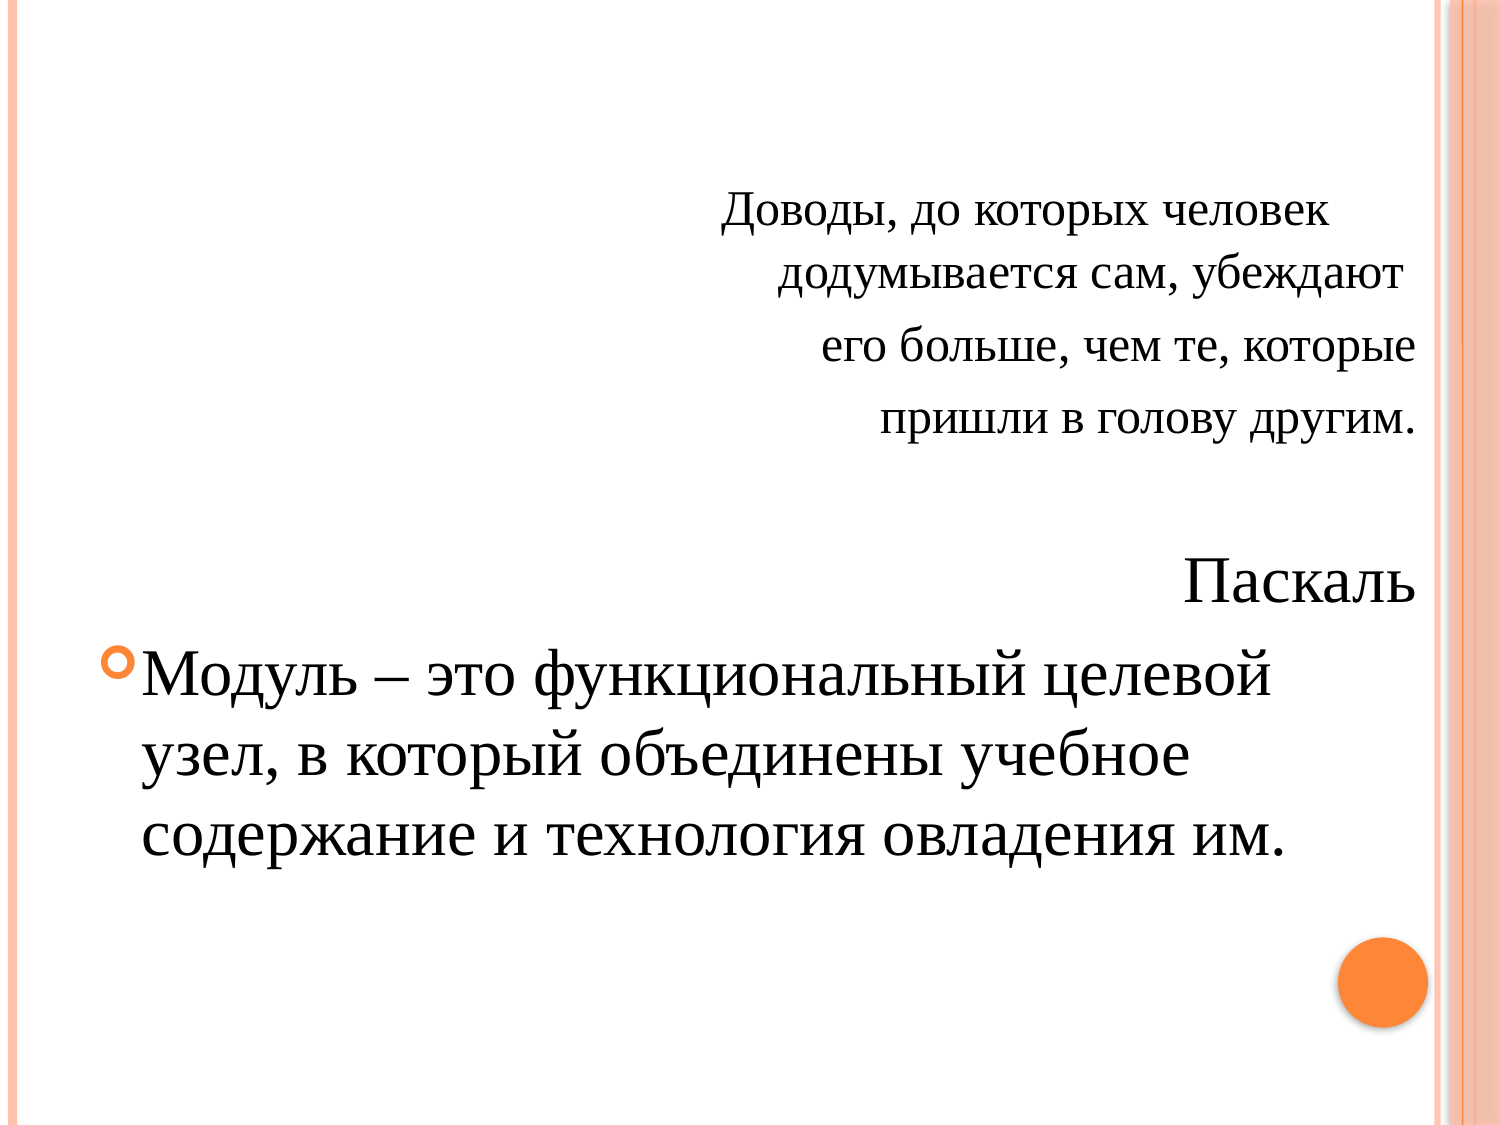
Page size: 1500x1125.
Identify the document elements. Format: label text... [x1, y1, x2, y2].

list Доводы, до которых человек додумывается сам, убеждают его больше, чем те, которые пришли в голову другим. Паскаль Модуль – это функциональный целевой узел, в который объединены учебное содержание и технология овладения им. [81, 58, 1433, 973]
